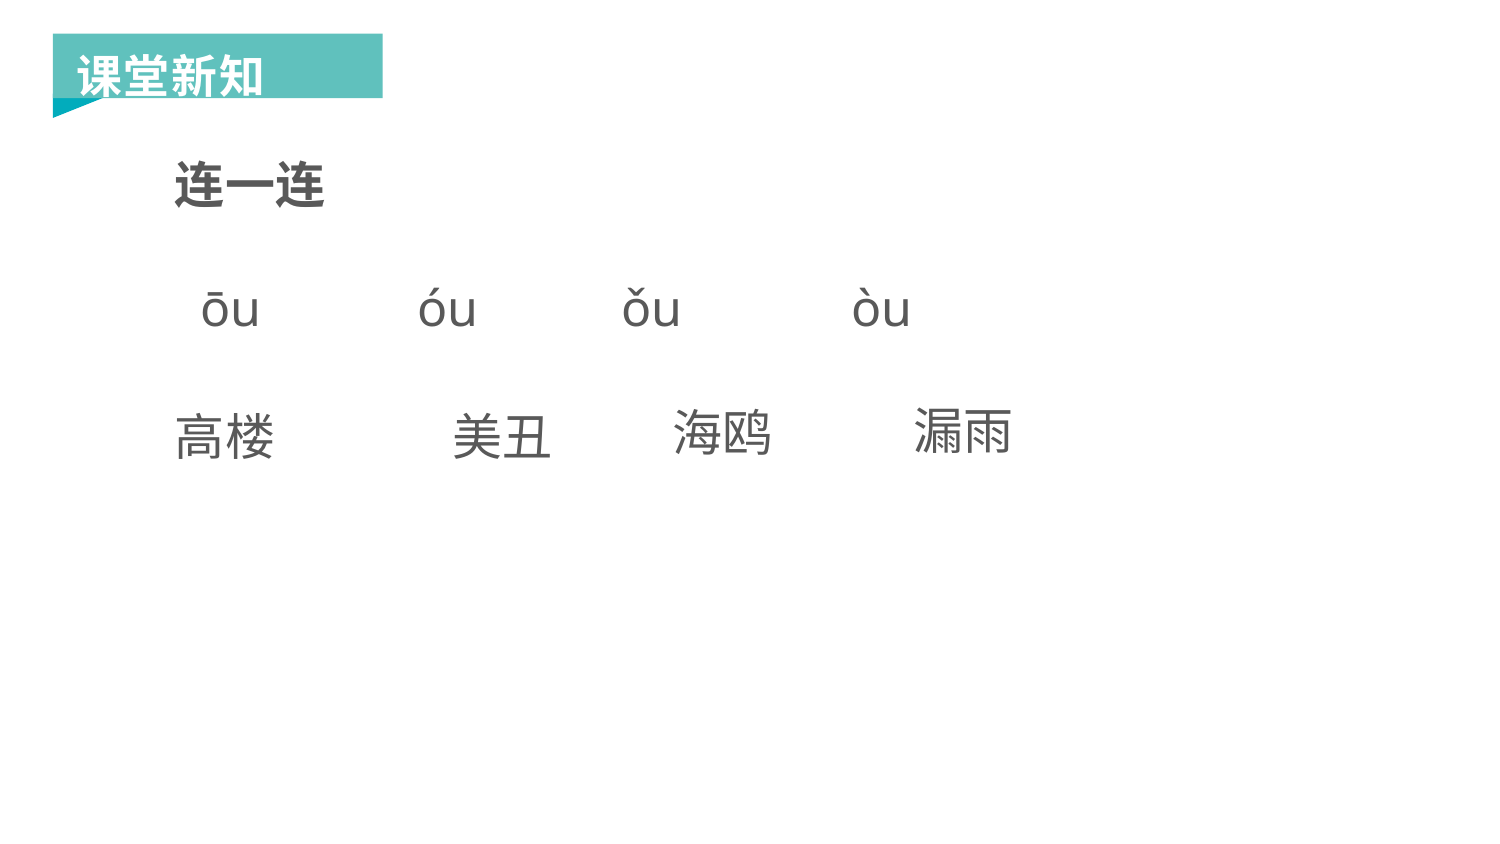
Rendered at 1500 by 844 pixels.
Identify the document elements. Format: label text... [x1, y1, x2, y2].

list 课堂新知 [61, 46, 383, 94]
text_box 海鸥 [657, 394, 788, 469]
text_box 连一连 [159, 145, 341, 222]
text_box 美丑 [437, 397, 568, 473]
text_box 漏雨 [898, 392, 1157, 467]
text_box ōu óu ǒu òu [159, 269, 1317, 345]
text_box 高楼 [160, 397, 290, 473]
